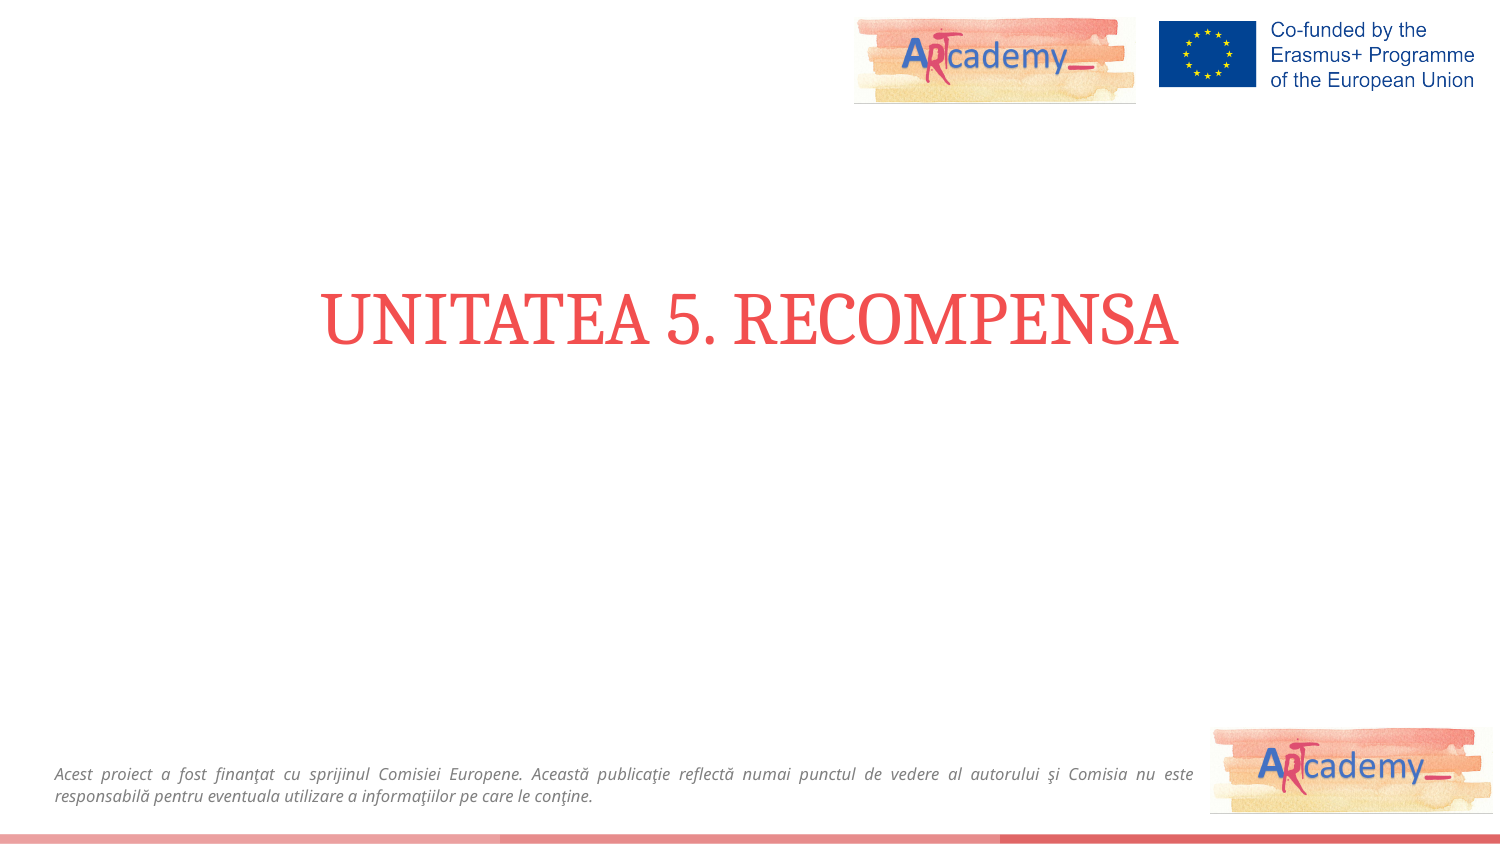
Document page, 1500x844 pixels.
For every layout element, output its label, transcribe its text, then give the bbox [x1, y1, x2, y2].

text_box Acest proiect a fost finanţat cu sprijinul Comisiei Europene. Această publicaţie reflectă numai punctul de vedere al autorului şi Comisia nu este responsabilă pentru eventuala utilizare a informaţiilor pe care le conţine. [39, 754, 1205, 808]
title UNITATEA 5. RECOMPENSA [164, 167, 1336, 375]
picture [1210, 709, 1493, 844]
picture [1158, 21, 1474, 91]
picture [854, 0, 1137, 134]
